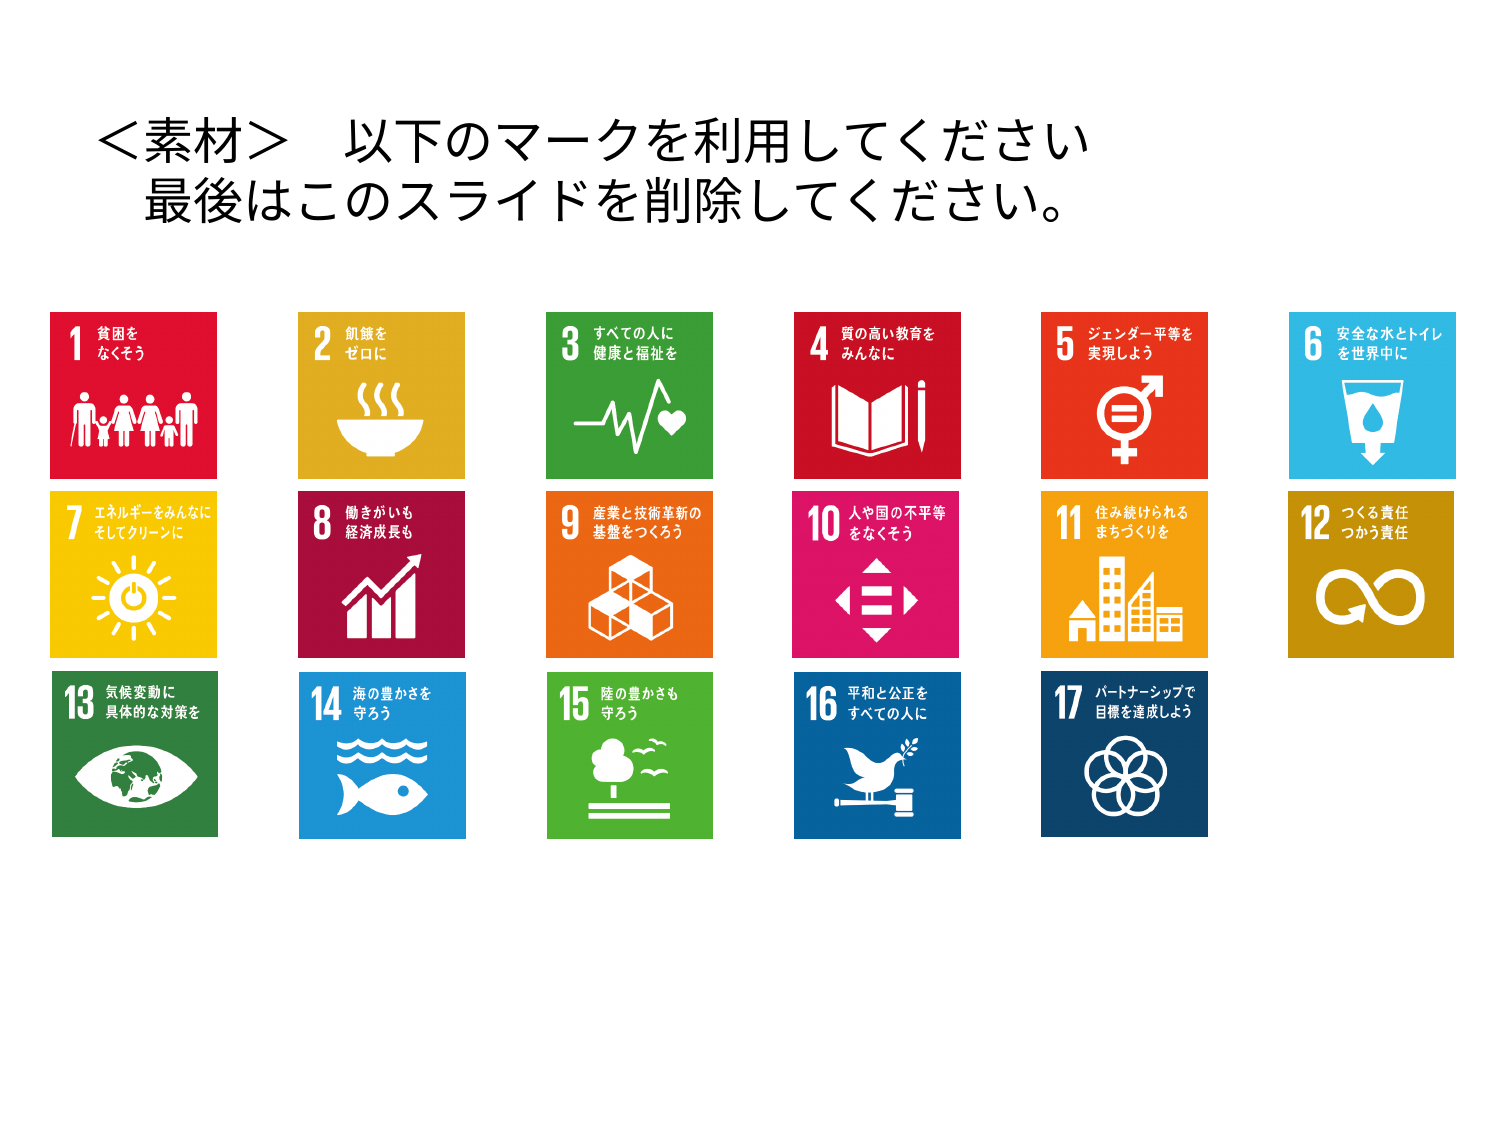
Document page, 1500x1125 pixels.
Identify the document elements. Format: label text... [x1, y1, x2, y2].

text_box ＜素材＞ 以下のマークを利用してください 最後はこのスライドを削除してください。 [79, 101, 1106, 237]
picture [298, 491, 465, 658]
picture [547, 672, 713, 839]
picture [792, 491, 959, 658]
picture [50, 491, 217, 658]
picture [50, 312, 217, 479]
picture [794, 312, 961, 479]
picture [546, 312, 713, 479]
picture [299, 672, 466, 839]
picture [1041, 491, 1208, 658]
picture [298, 312, 465, 479]
picture [1041, 312, 1208, 479]
picture [794, 672, 961, 839]
picture [52, 671, 218, 837]
picture [1041, 671, 1208, 837]
picture [546, 491, 713, 658]
picture [1289, 312, 1456, 479]
picture [1288, 491, 1454, 658]
